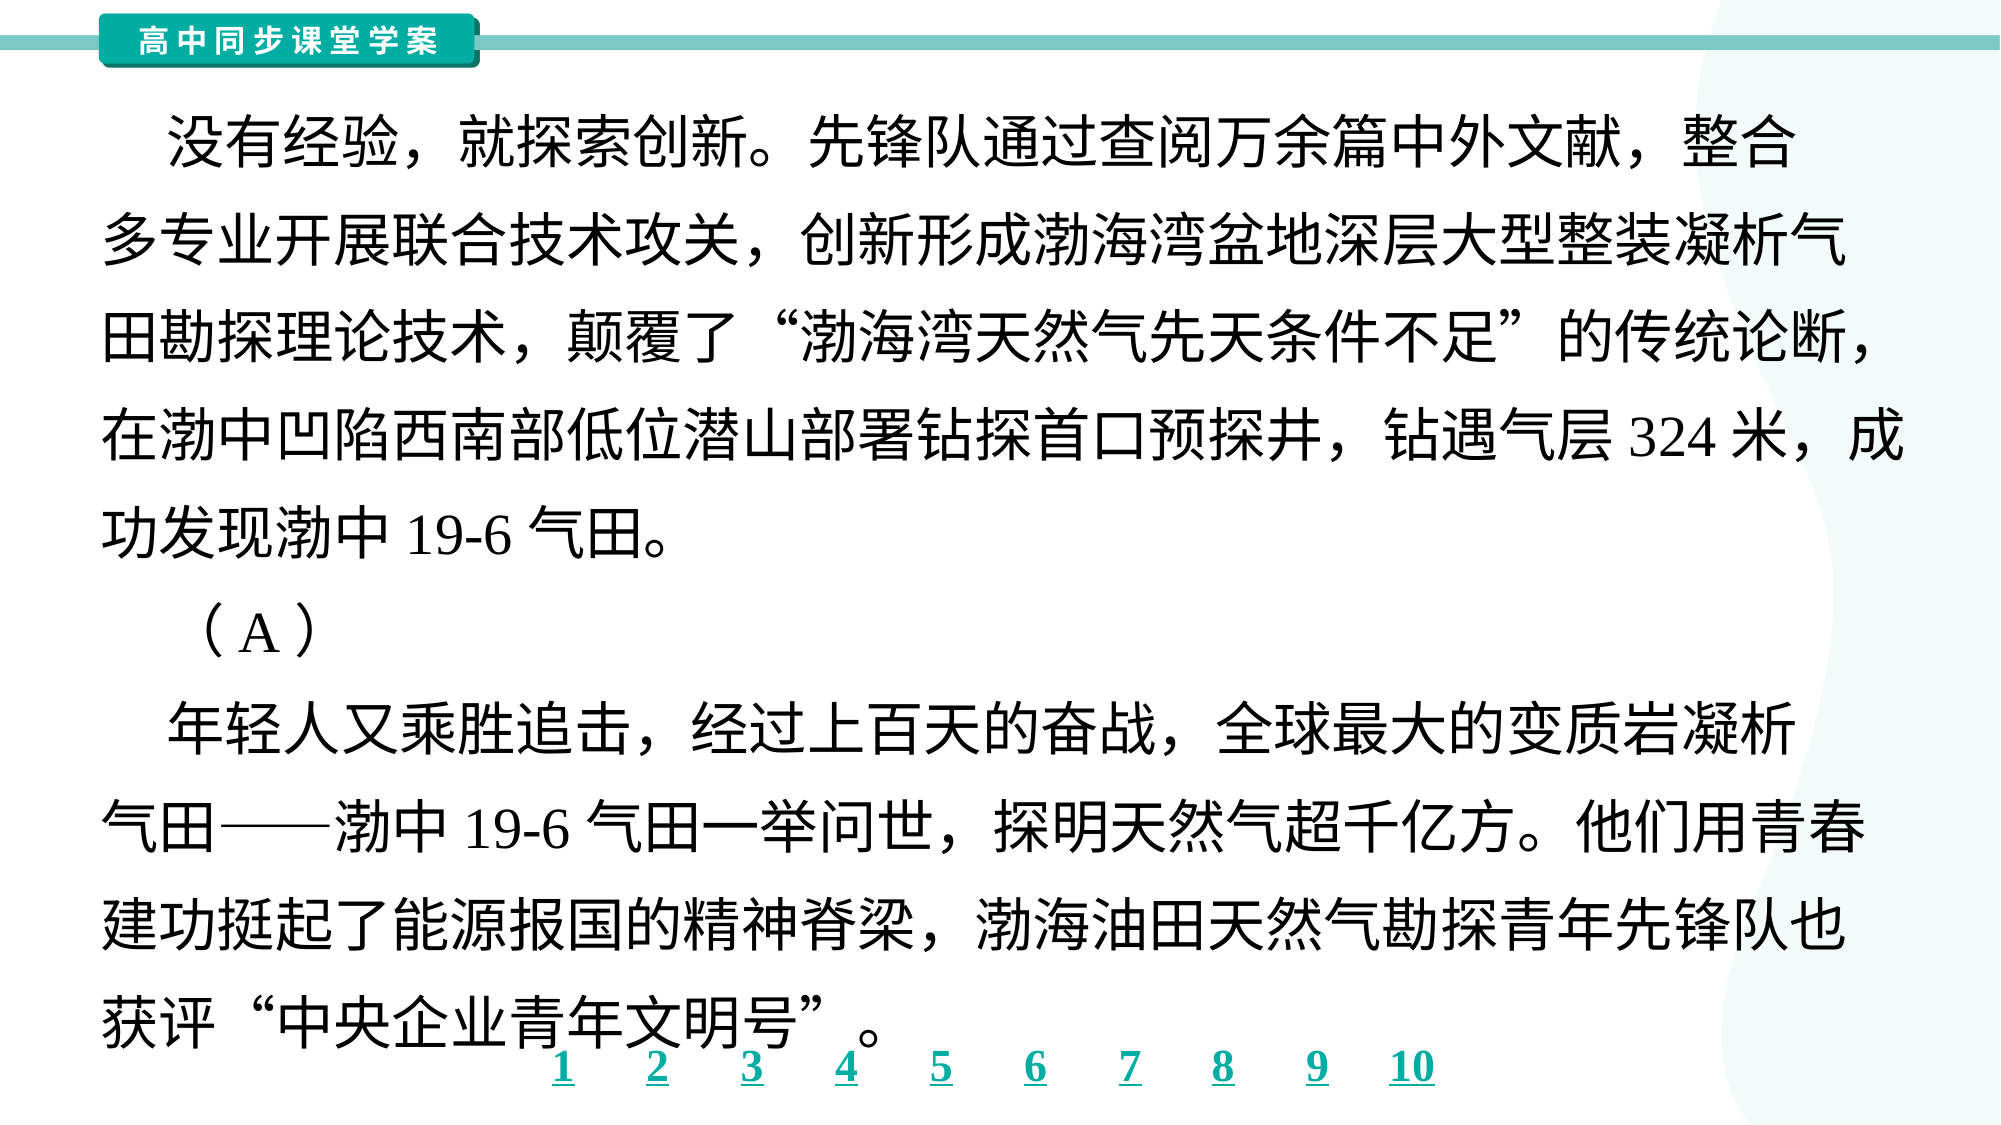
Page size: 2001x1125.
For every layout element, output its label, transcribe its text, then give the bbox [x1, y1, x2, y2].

text_box 没有经验，就探索创新。先锋队通过查阅万余篇中外文献，整合 多专业开展联合技术攻关，创新形成渤海湾盆地深层大型整装凝析气 田勘探理论技术，颠覆了“渤海湾天然气先天条件不足”的传统论断， 在渤中凹陷西南部低位潜山部署钻探首口预探井，钻遇气层324米，成 功发现渤中19-6气田。 （A） 年轻人又乘胜追击，经过上百天的奋战，全球最大的变质岩凝析 气田——渤中19-6气田一举问世，探明天然气超千亿方。他们用青春 建功挺起了能源报国的精神脊梁，渤海油田天然气勘探青年先锋队也 获评“中央企业青年文明号”。 [100, 76, 1899, 1056]
picture [0, 0, 2000, 1125]
